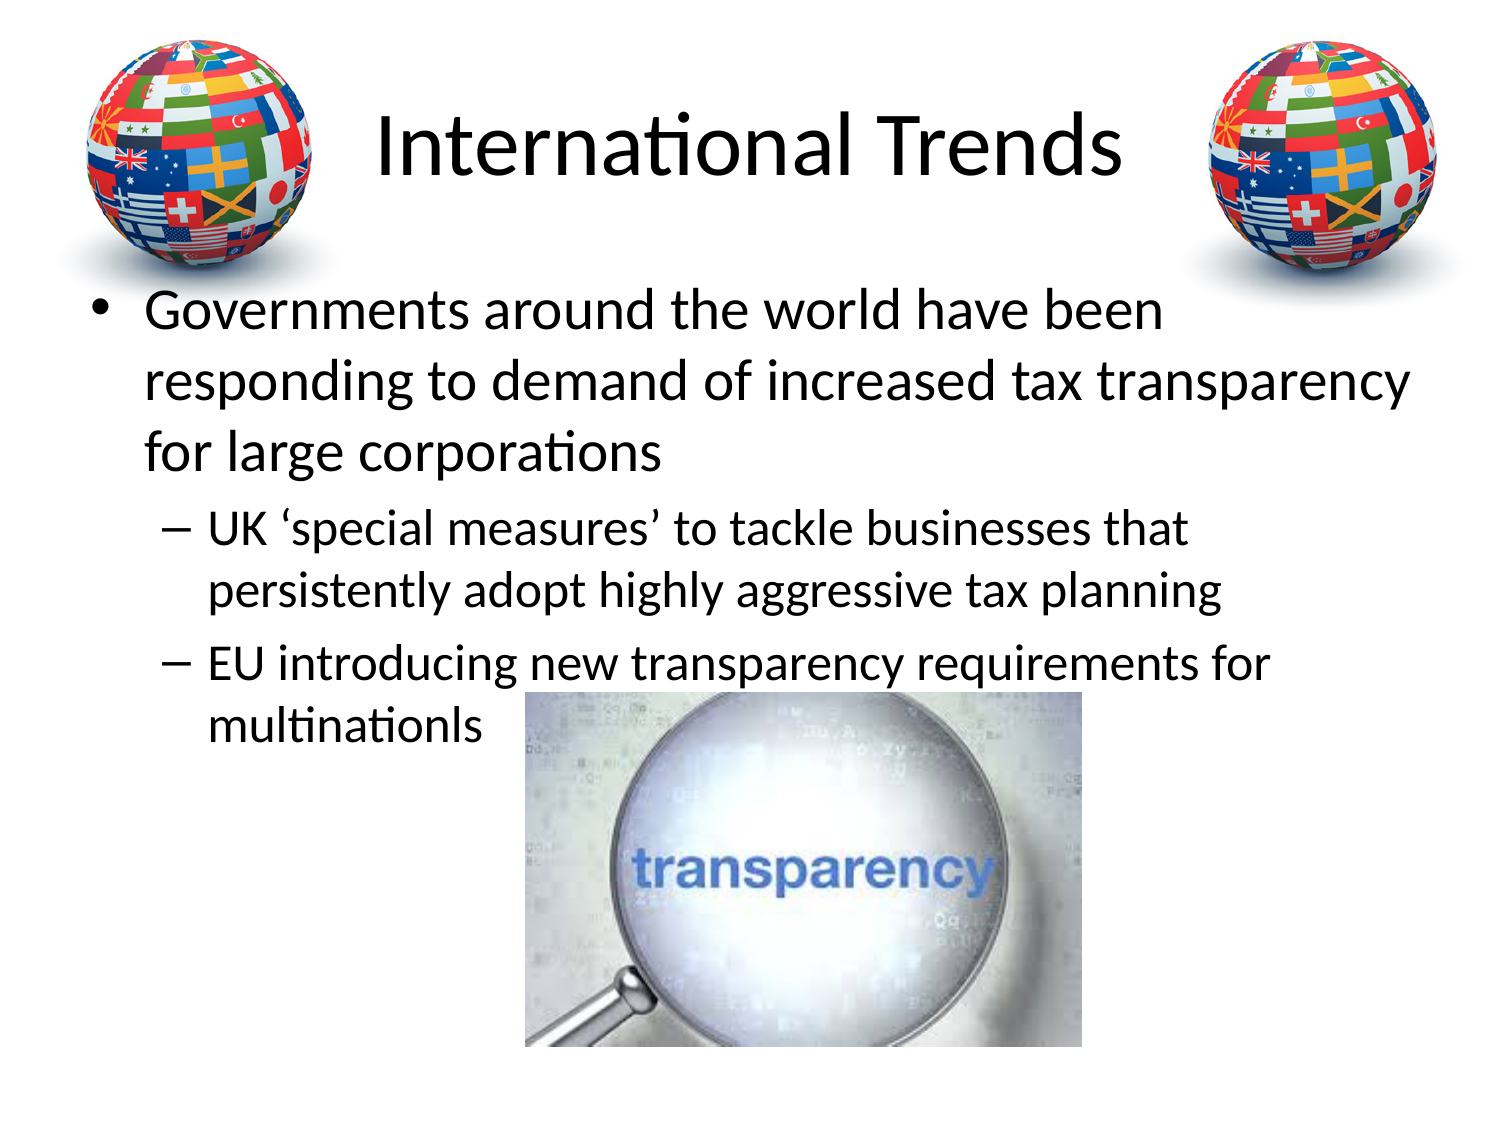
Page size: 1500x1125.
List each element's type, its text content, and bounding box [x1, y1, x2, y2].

list Governments around the world have been responding to demand of increased tax transparency for large corporations UK ‘special measures’ to tackle businesses that persistently adopt highly aggressive tax planning EU introducing new transparency requirements for multinationls [75, 262, 1436, 764]
title International Trends [355, 45, 1158, 233]
picture [40, 0, 351, 310]
picture [525, 692, 1083, 1048]
picture [1163, 0, 1477, 314]
